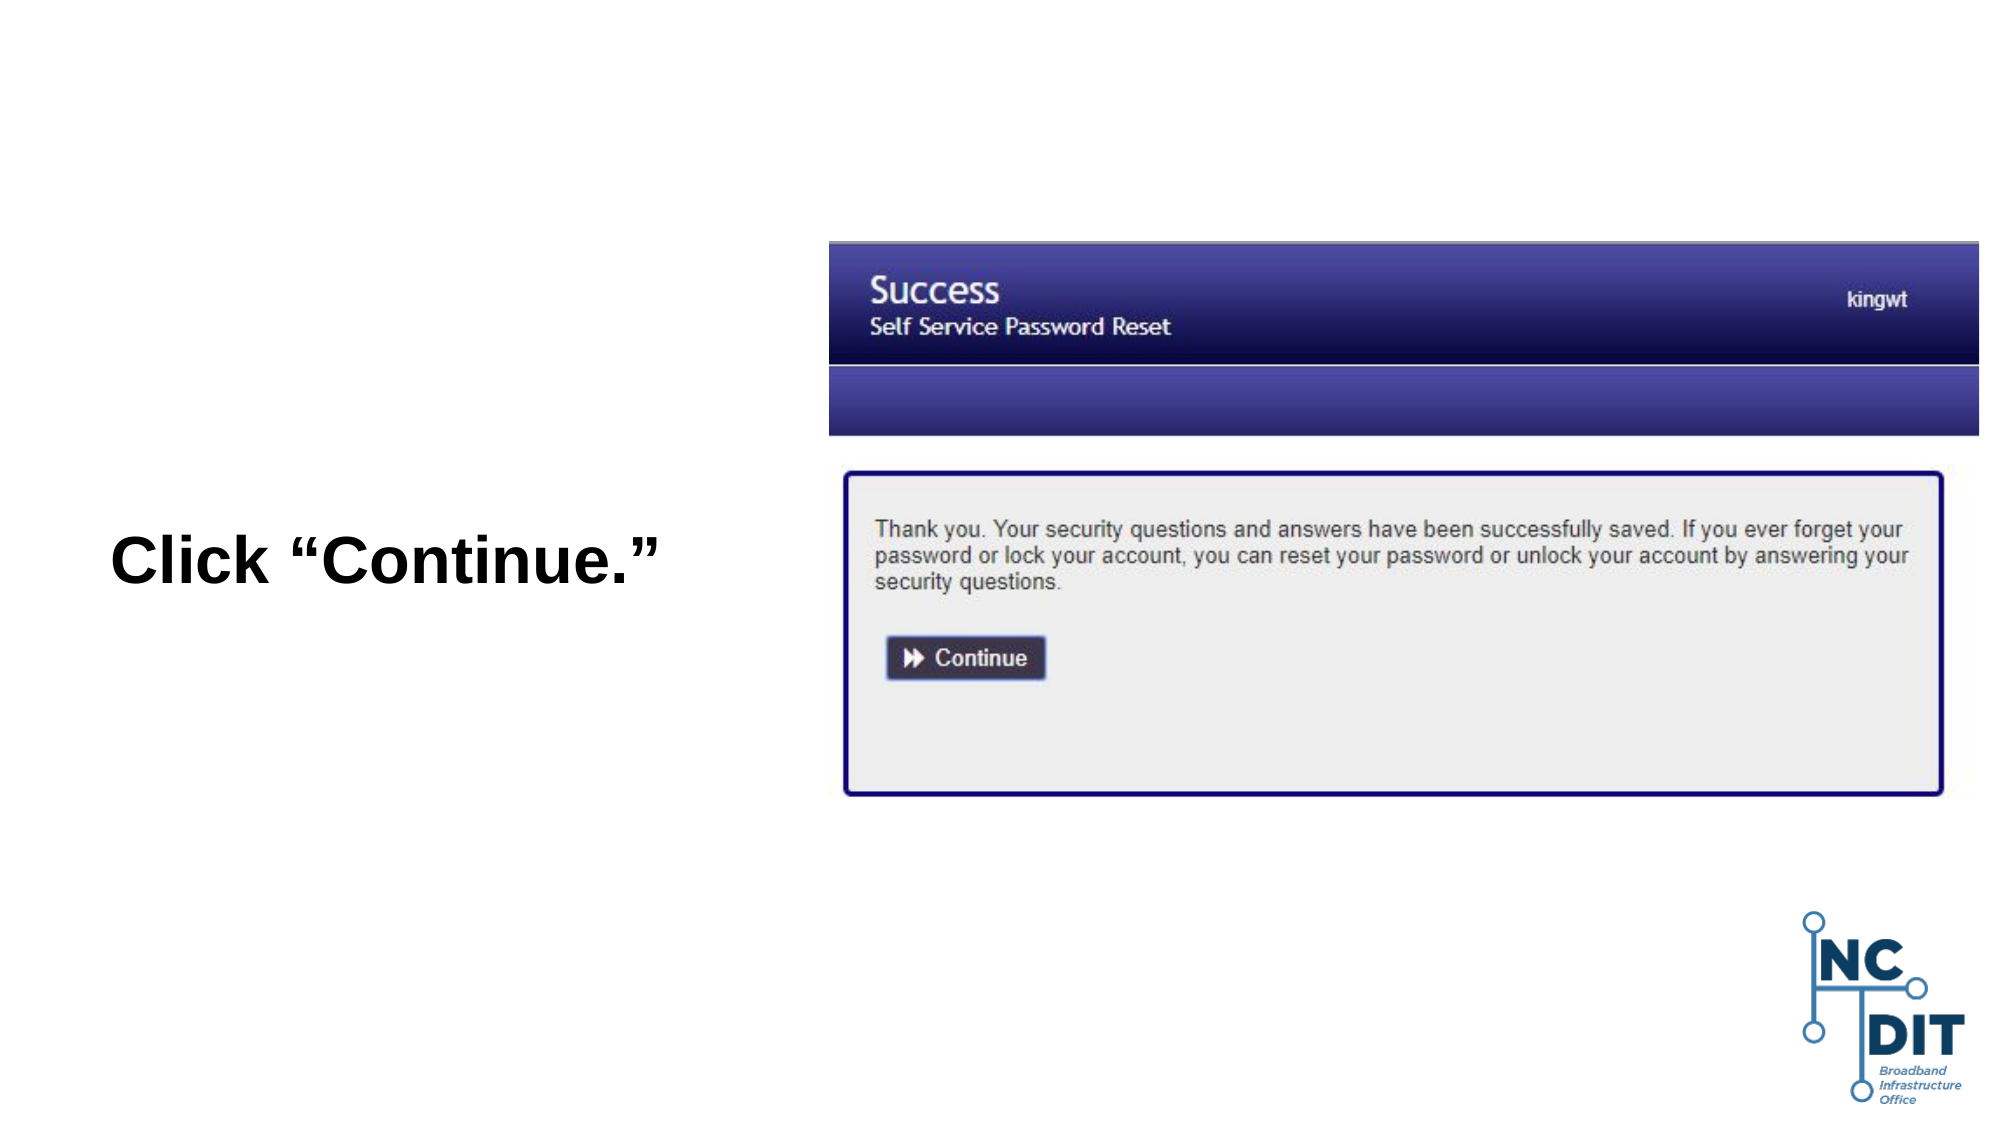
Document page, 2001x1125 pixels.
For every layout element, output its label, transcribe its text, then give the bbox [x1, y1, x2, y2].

text_box Click “Continue.” [95, 509, 829, 605]
picture [829, 182, 1980, 837]
picture [1791, 910, 1976, 1108]
